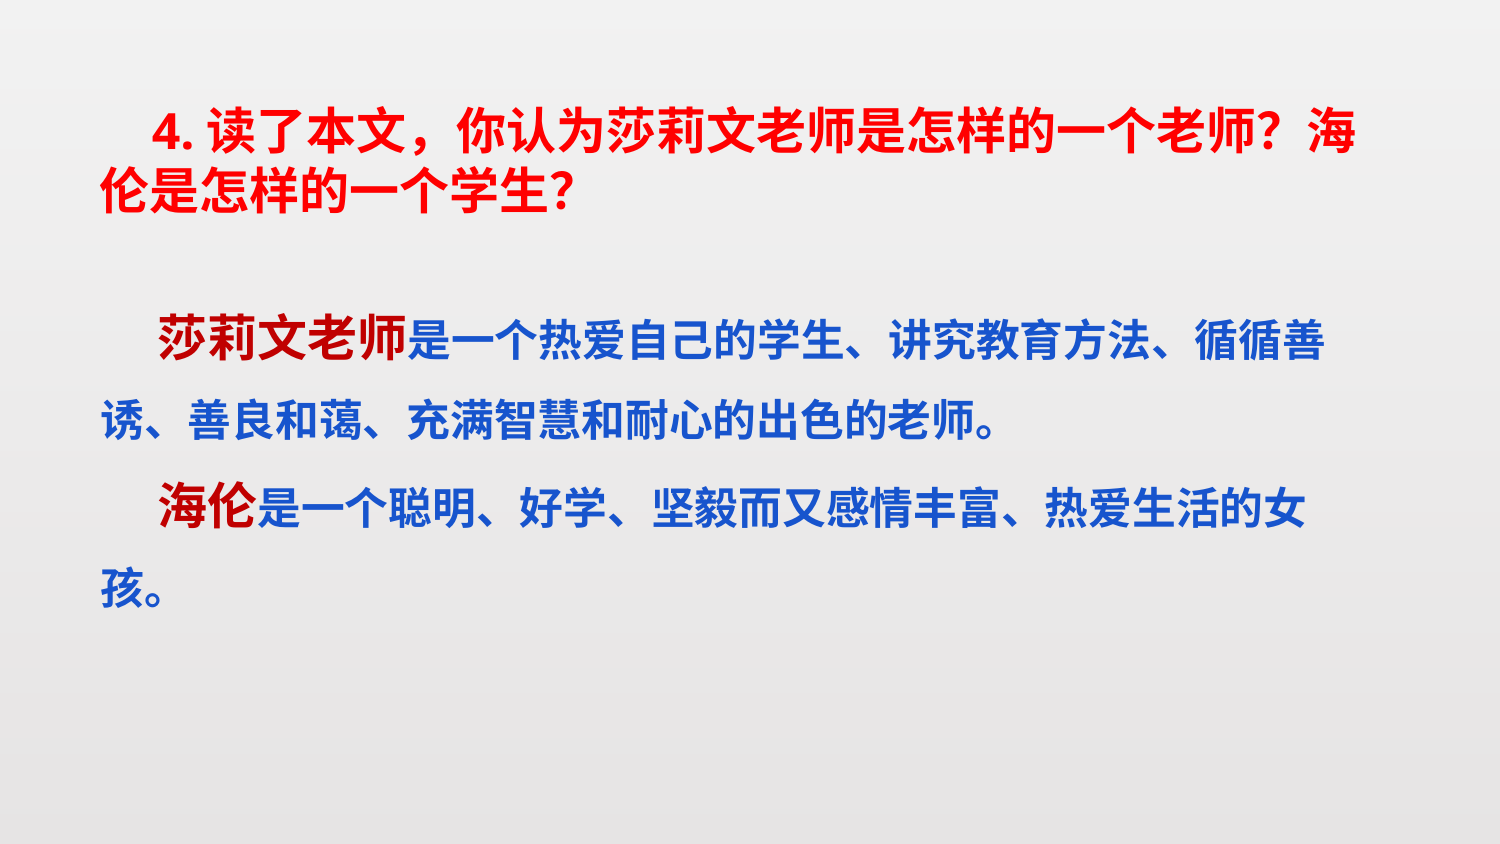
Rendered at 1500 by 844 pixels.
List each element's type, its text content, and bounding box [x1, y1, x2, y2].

text_box 莎莉文老师是一个热爱自己的学生、讲究教育方法、循循善诱、善良和蔼、充满智慧和耐心的出色的老师。 海伦是一个聪明、好学、坚毅而又感情丰富、热爱生活的女孩。 [89, 270, 1347, 620]
text_box 4.读了本文，你认为莎莉文老师是怎样的一个老师？海伦是怎样的一个学生？ [88, 94, 1412, 235]
